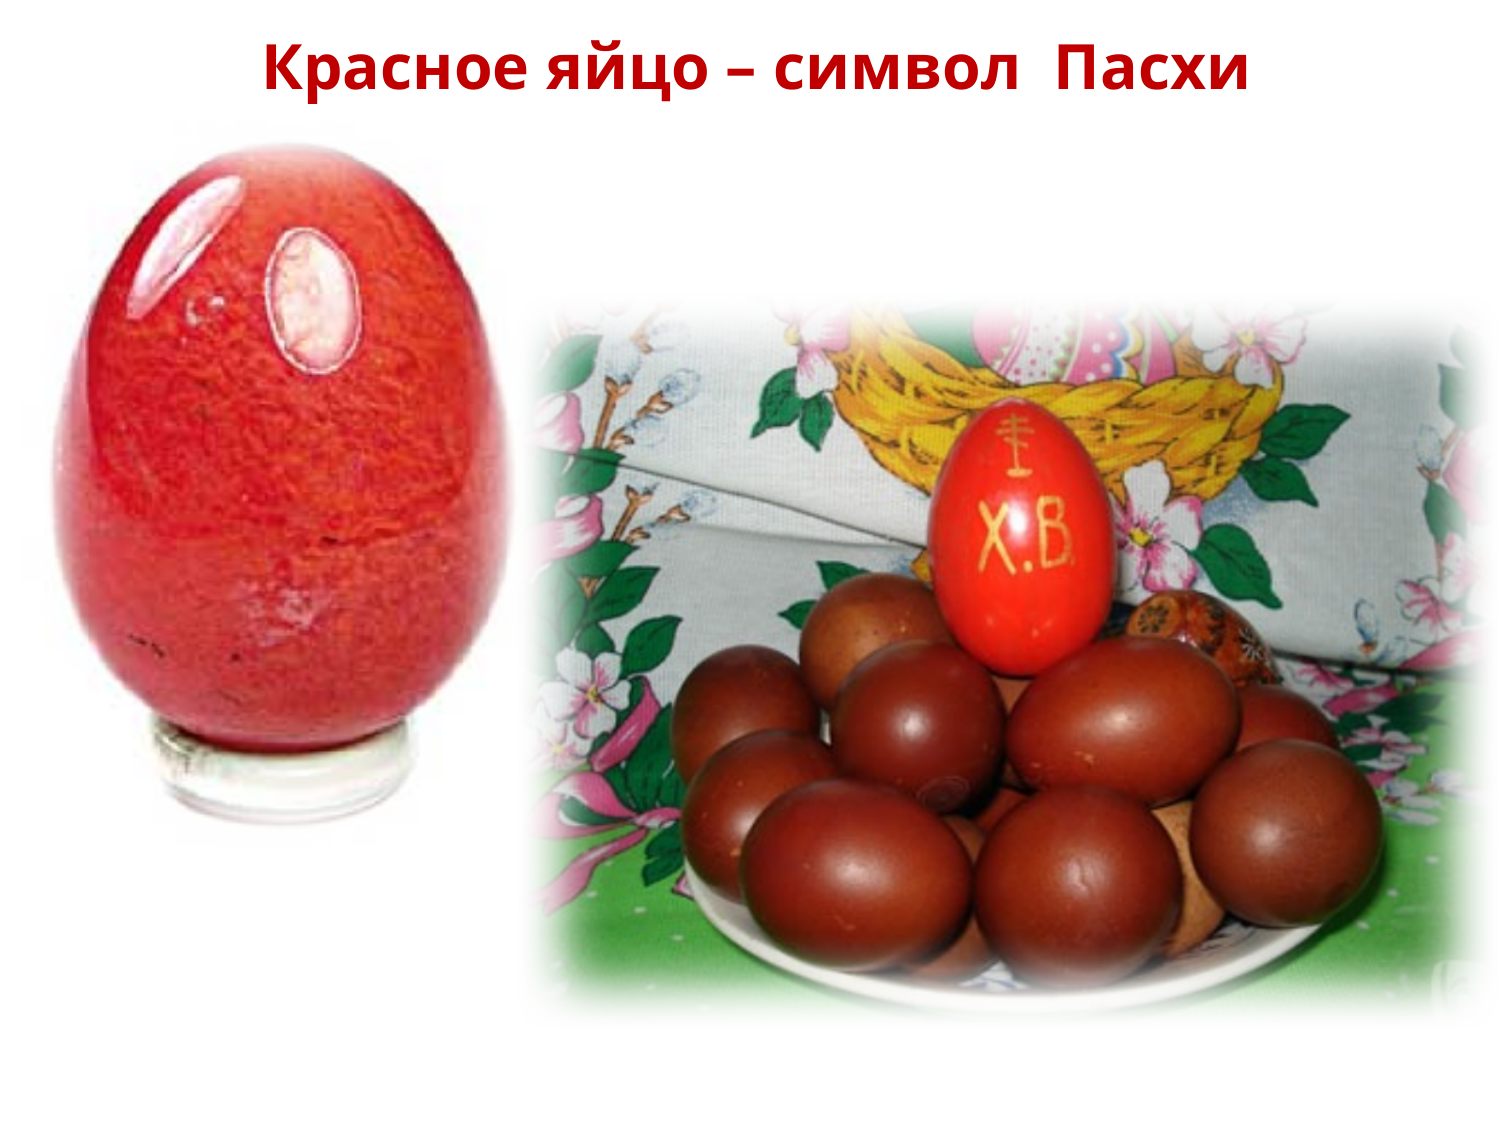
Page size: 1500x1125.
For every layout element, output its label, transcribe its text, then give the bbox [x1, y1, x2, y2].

text_box Красное яйцо – символ Пасхи [81, 0, 1432, 129]
picture [0, 116, 1500, 1032]
